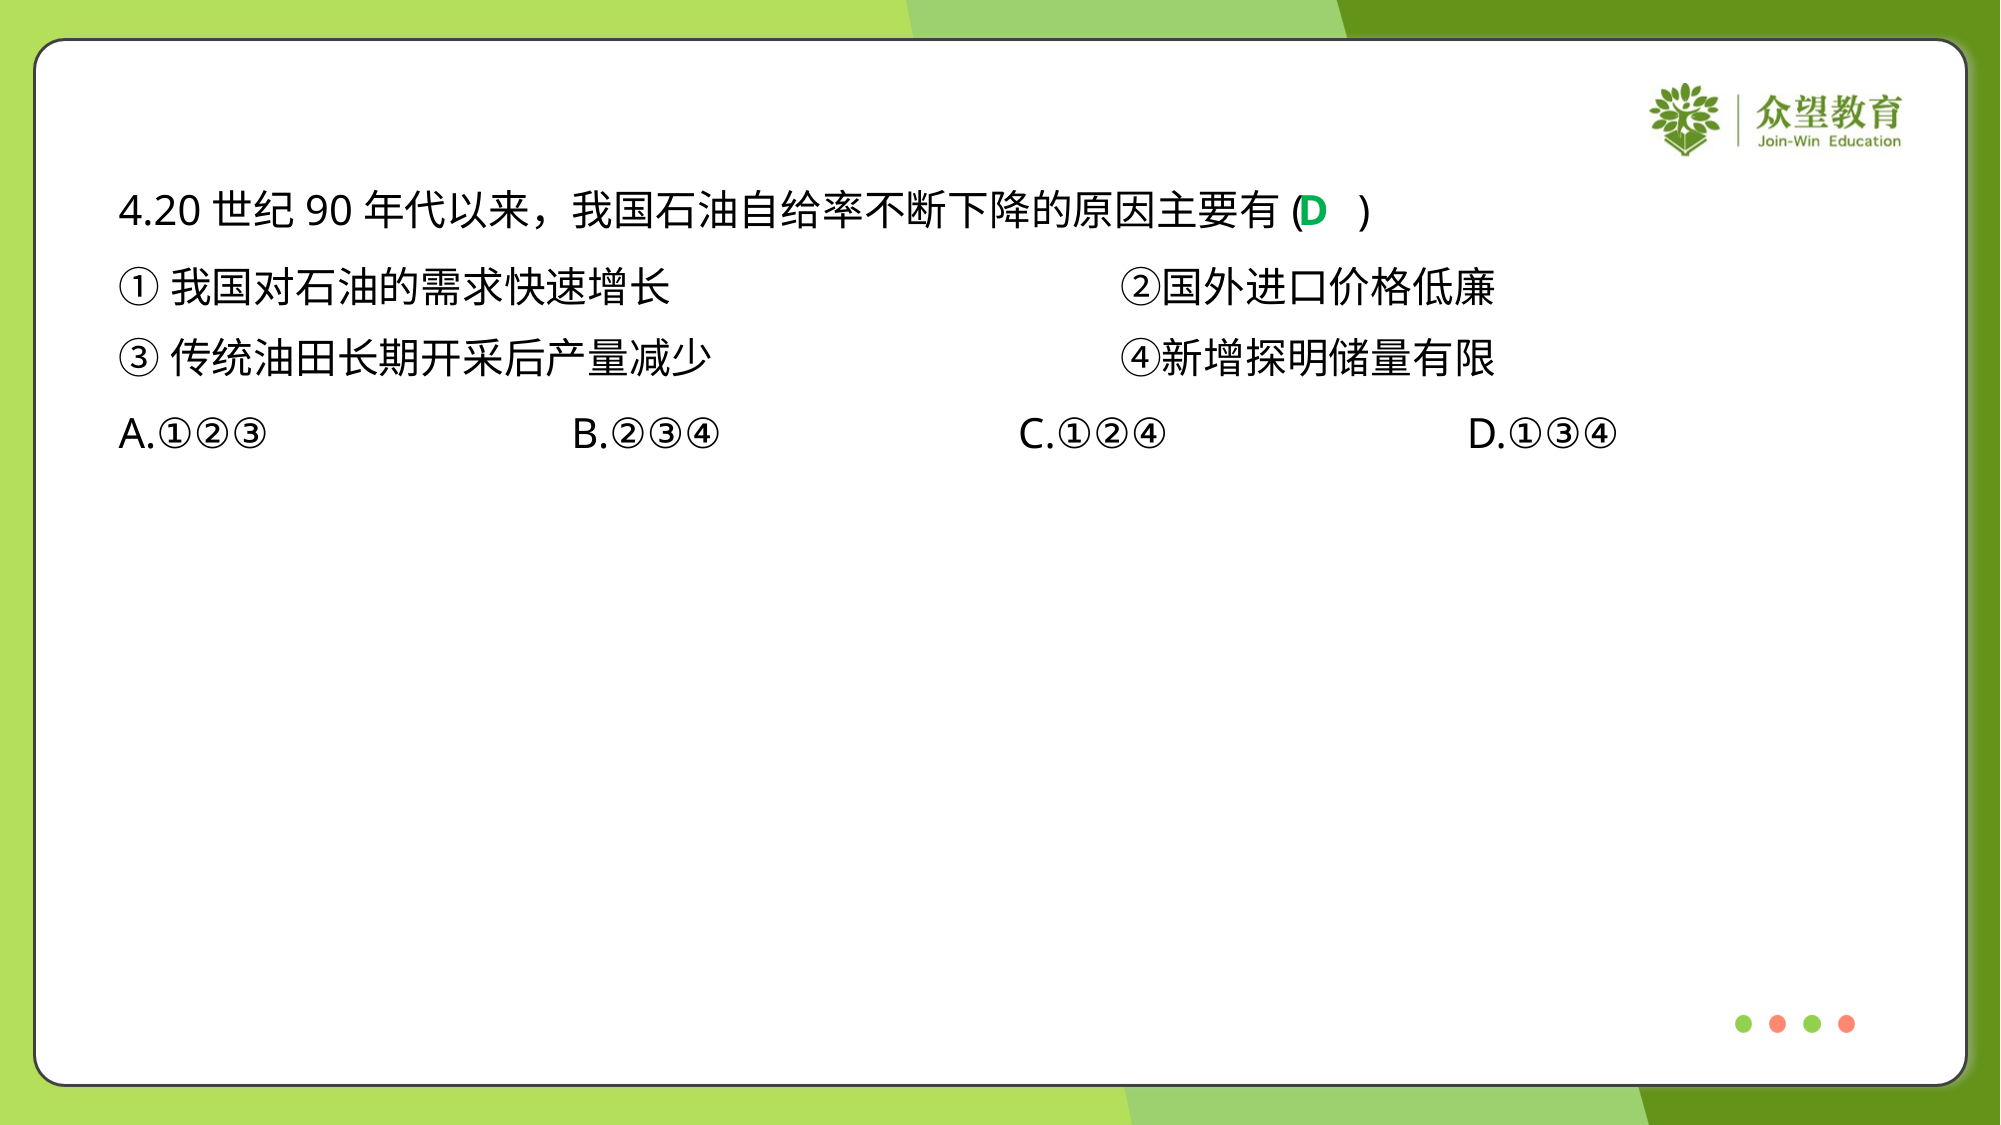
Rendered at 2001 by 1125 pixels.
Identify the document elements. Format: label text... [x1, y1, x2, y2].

picture [0, 0, 2000, 1125]
text_box D [1281, 158, 1345, 226]
text_box ①我国对石油的需求快速增长 ②国外进口价格低廉 ③传统油田长期开采后产量减少 ④新增探明储量有限 [118, 235, 1883, 374]
text_box A.①②③ B.②③④ C.①②④ D.①③④ [118, 381, 1883, 448]
text_box 4.20世纪90年代以来，我国石油自给率不断下降的原因主要有( ) [1345, 158, 1883, 226]
text_box 4.20世纪90年代以来，我国石油自给率不断下降的原因主要有( ) [118, 158, 1281, 226]
